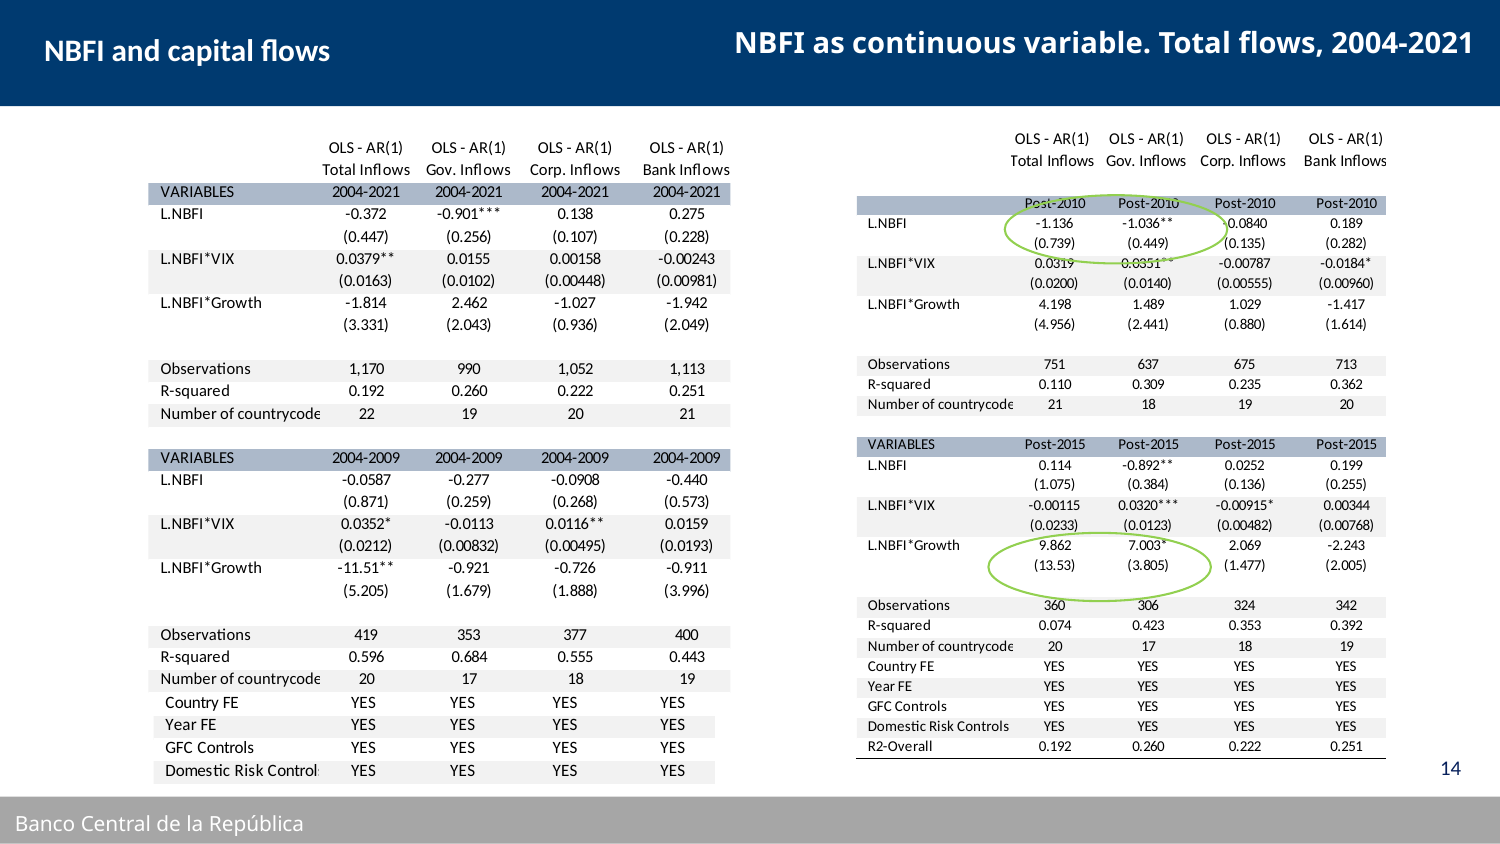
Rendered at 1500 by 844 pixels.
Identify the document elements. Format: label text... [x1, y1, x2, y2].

picture [1010, 130, 1387, 175]
list NBFI as continuous variable. Total flows, 2004-2021 [680, 21, 1491, 81]
picture [855, 195, 1387, 760]
text_box NBFI and capital flows [29, 26, 839, 84]
picture [147, 138, 732, 785]
